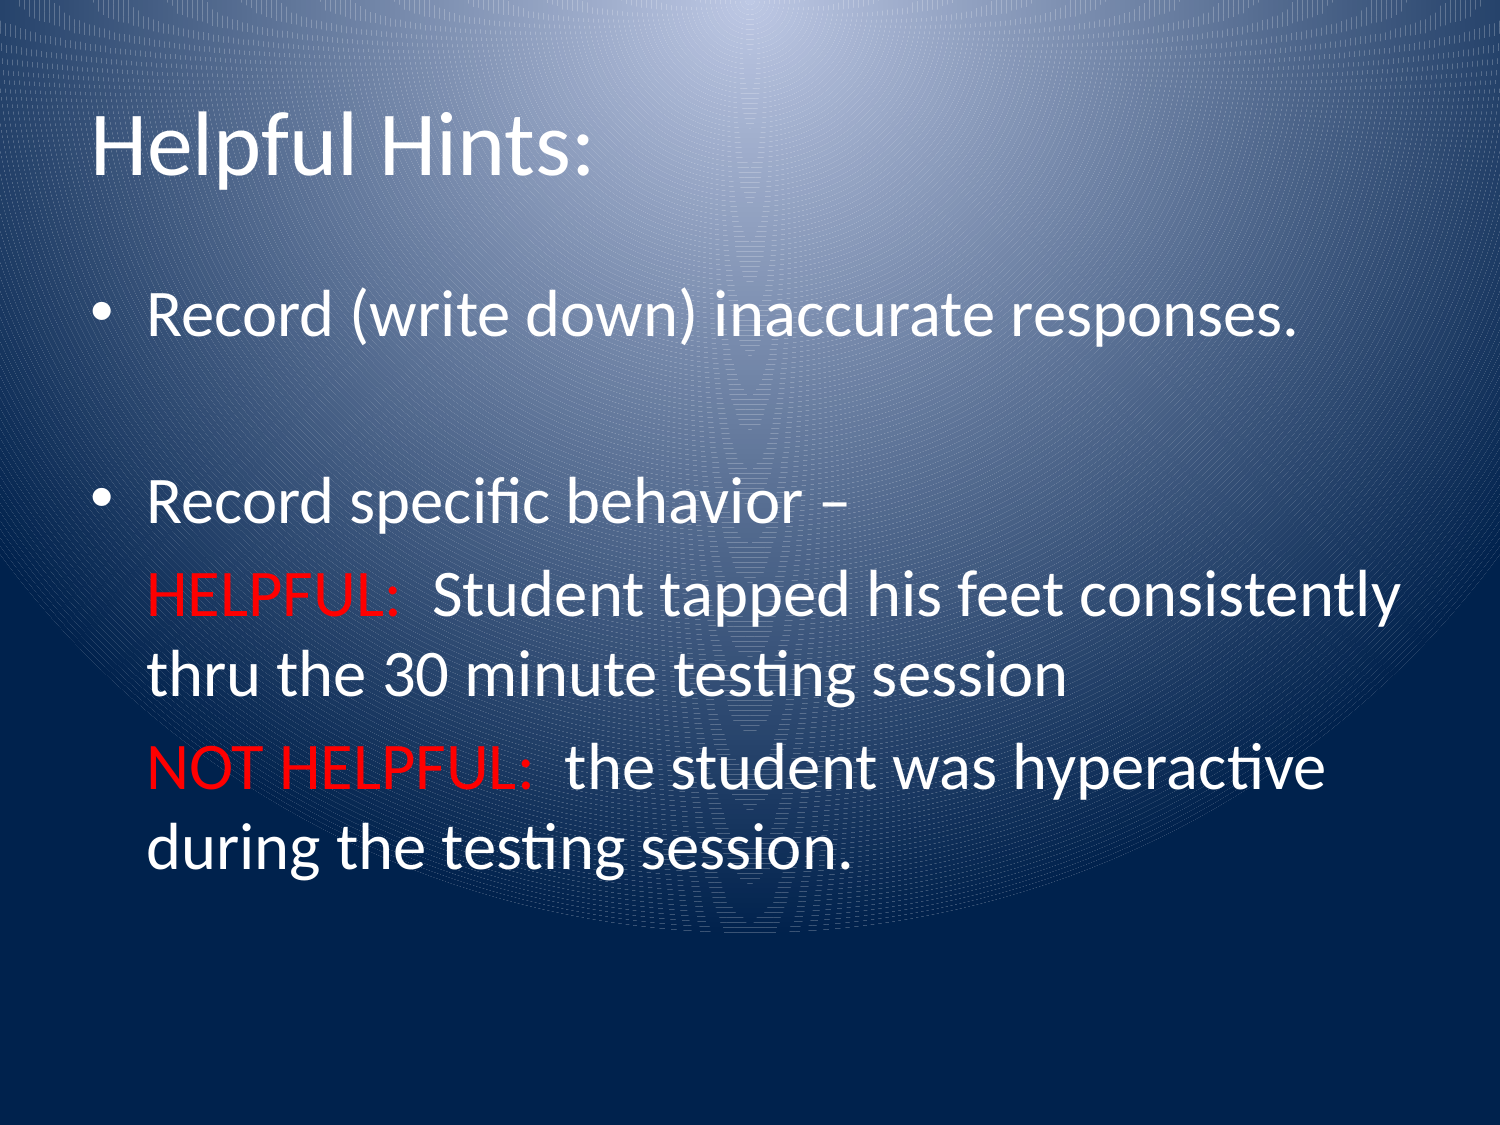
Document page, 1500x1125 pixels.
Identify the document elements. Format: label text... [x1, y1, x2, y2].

list Record (write down) inaccurate responses. Record specific behavior – HELPFUL: Student tapped his feet consistently thru the 30 minute testing session NOT HELPFUL: the student was hyperactive during the testing session. [75, 262, 1425, 1005]
title Helpful Hints: [75, 45, 1425, 233]
